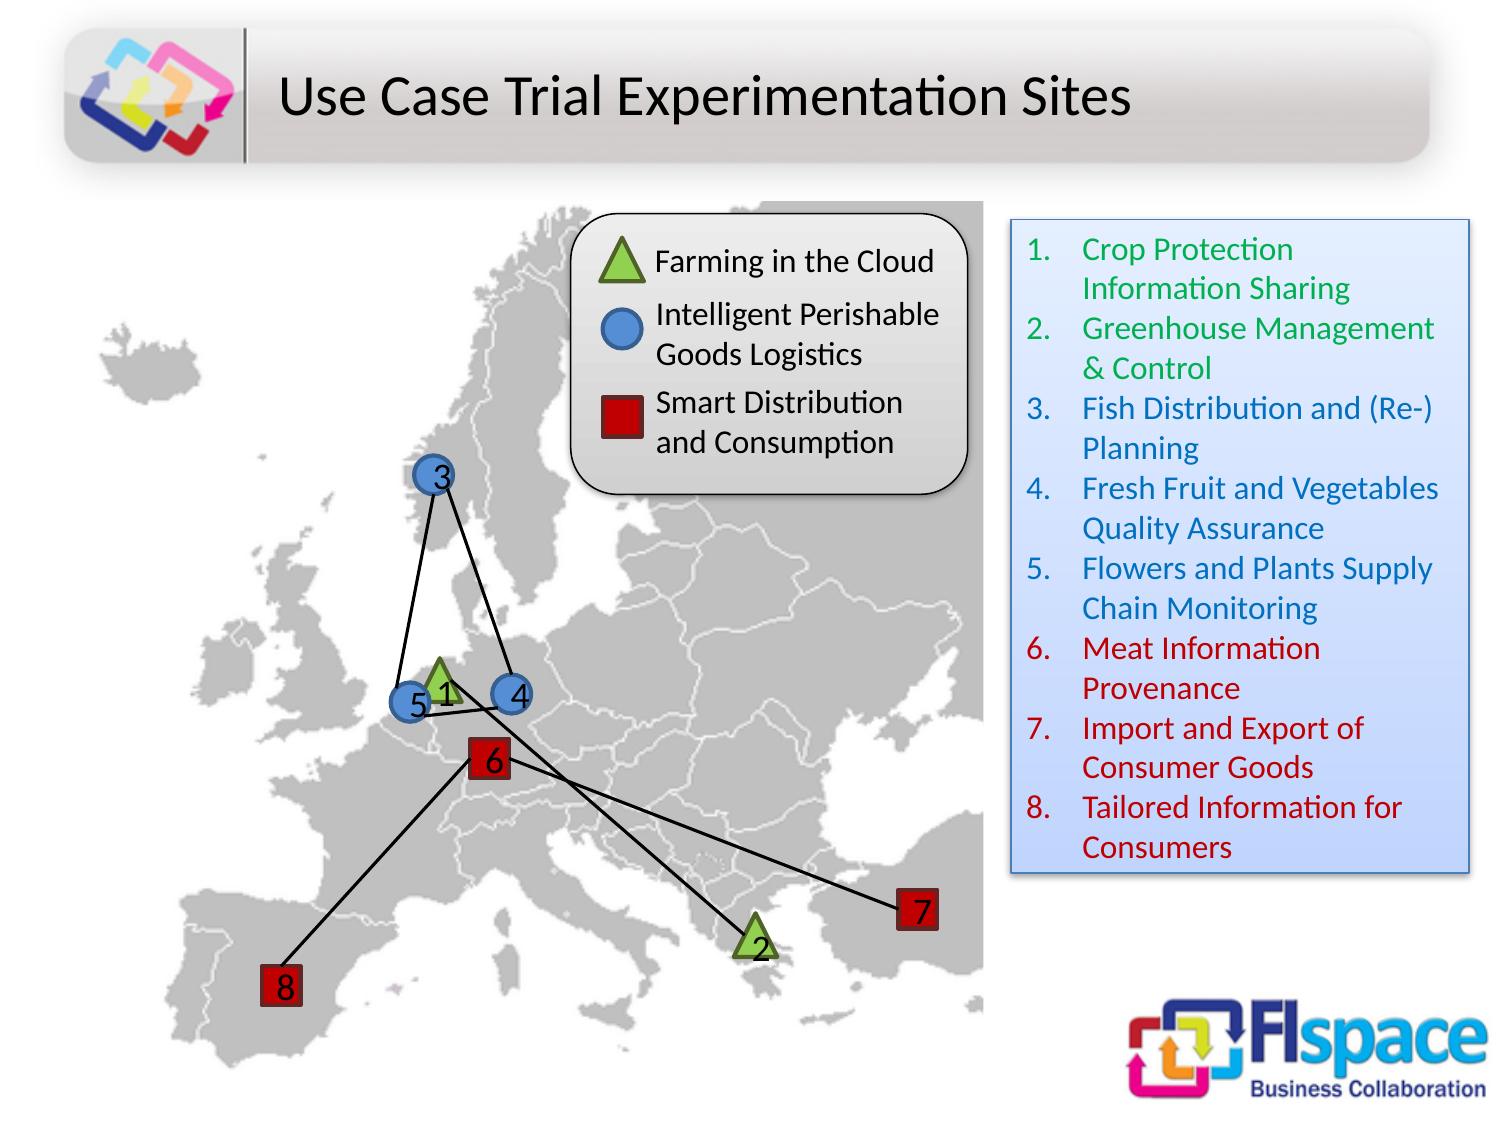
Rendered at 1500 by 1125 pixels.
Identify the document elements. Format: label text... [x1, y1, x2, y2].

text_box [423, 707, 499, 717]
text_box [395, 494, 434, 689]
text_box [447, 488, 512, 675]
title Use Case Trial Experimentation Sites [263, 41, 1395, 143]
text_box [570, 213, 980, 495]
picture [0, 0, 1500, 1073]
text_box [280, 758, 471, 967]
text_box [750, 758, 899, 910]
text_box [450, 679, 745, 936]
text_box Crop Protection Information Sharing Greenhouse Management & Control Fish Distribution and (Re-) Planning Fresh Fruit and Vegetables Quality Assurance Flowers and Plants Supply Chain Monitoring Meat Information Provenance Import and Export of Consumer Goods Tailored Information for Consumers [1010, 219, 1470, 874]
picture [1123, 960, 1500, 1125]
